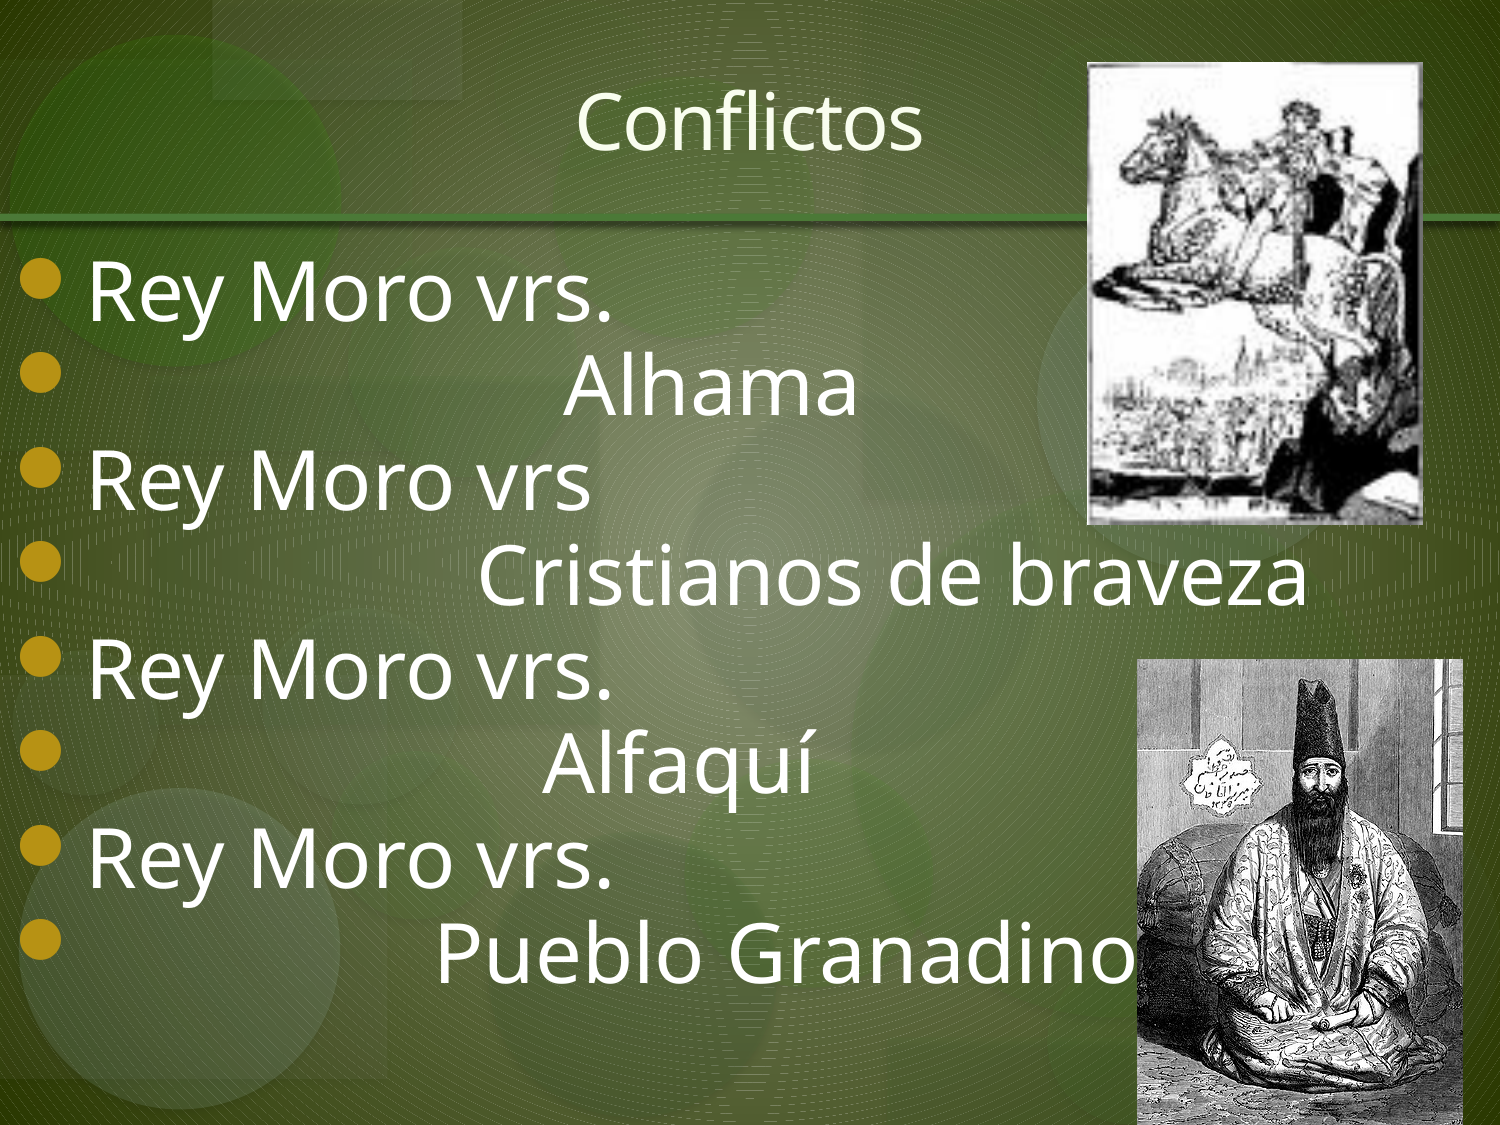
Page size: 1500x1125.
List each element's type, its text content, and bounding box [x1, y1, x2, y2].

picture [1137, 659, 1463, 1125]
list Rey Moro vrs. Alhama Rey Moro vrs Cristianos de braveza Rey Moro vrs. Alfaquí Rey Moro vrs. Pueblo Granadino [0, 249, 1500, 1075]
picture [1087, 62, 1424, 526]
title Conflictos [75, 62, 1087, 174]
